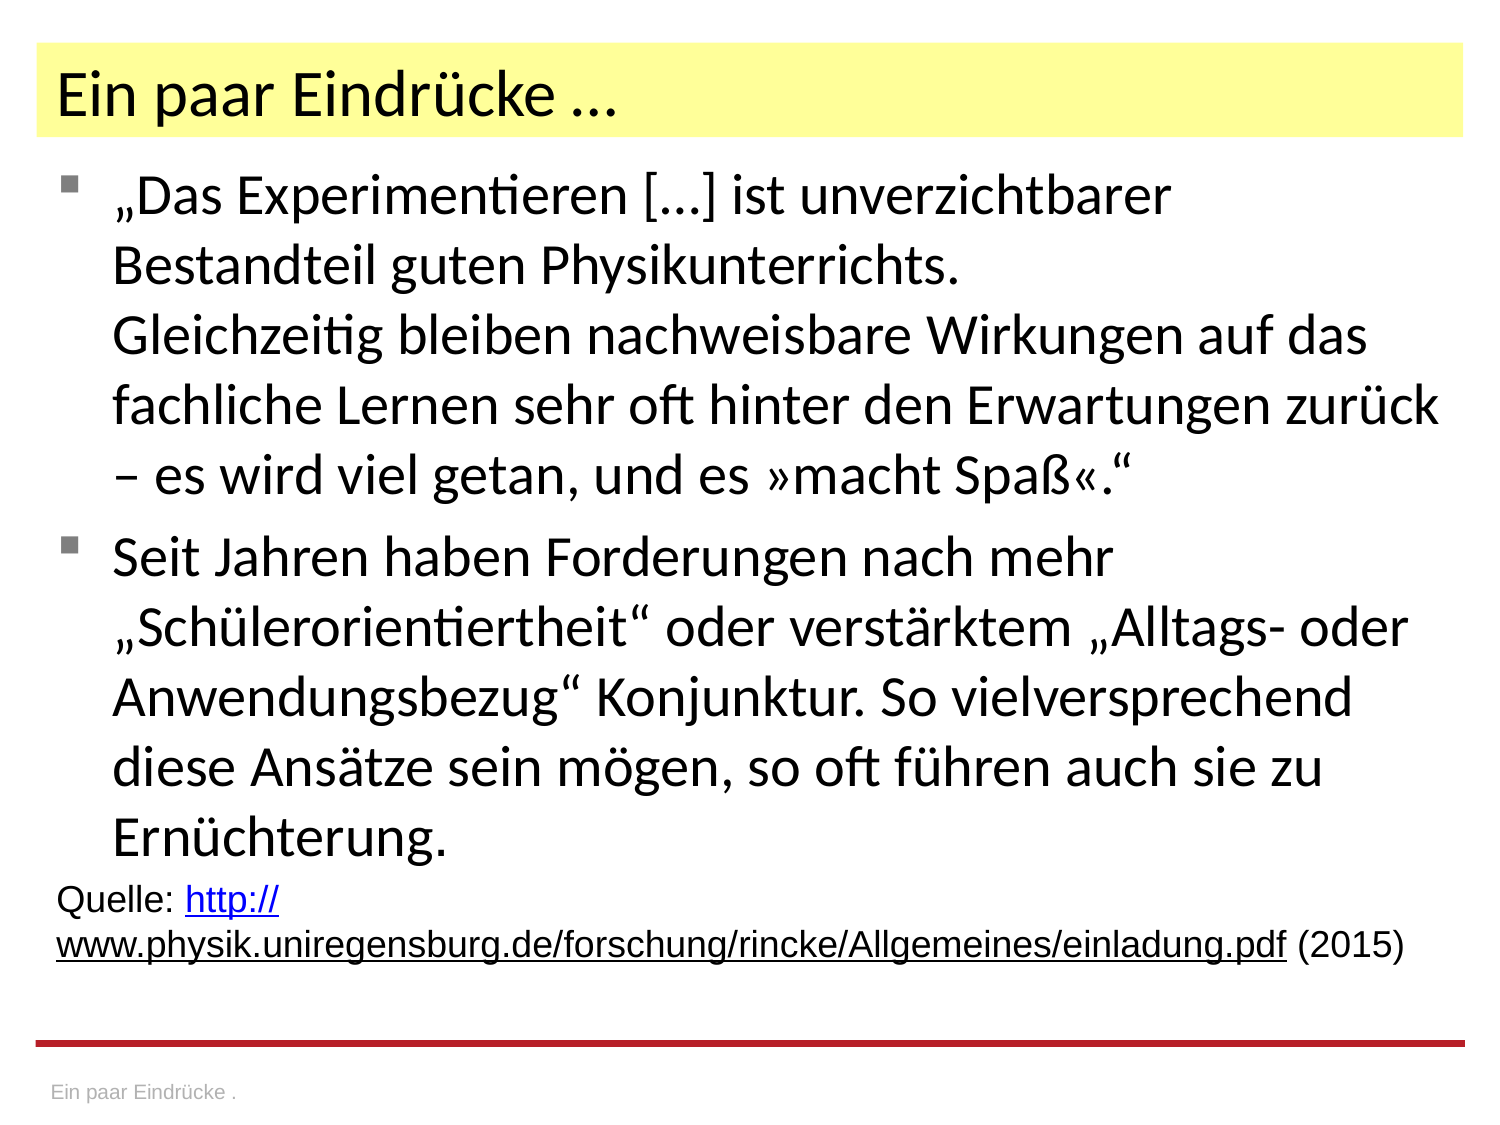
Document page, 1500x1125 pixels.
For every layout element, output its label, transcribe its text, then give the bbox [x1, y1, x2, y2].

title Ein paar Eindrücke … [41, 42, 1459, 149]
footer Ein paar Eindrücke . [35, 1061, 768, 1122]
list „Das Experimentieren […] ist unverzichtbarer Bestandteil guten Physikunterrichts. Gleichzeitig bleiben nachweisbare Wirkungen auf das fachliche Lernen sehr oft hinter den Erwartungen zurück – es wird viel getan, und es »macht Spaß«.“ Seit Jahren haben Forderungen nach mehr „Schülerorientiertheit“ oder verstärktem „Alltags- oder Anwendungsbezug“ Konjunktur. So vielversprechend diese Ansätze sein mögen, so oft führen auch sie zu Ernüchterung. Quelle: http://www.physik.uniregensburg.de/forschung/rincke/Allgemeines/einladung.pdf (2015) [41, 149, 1459, 1024]
